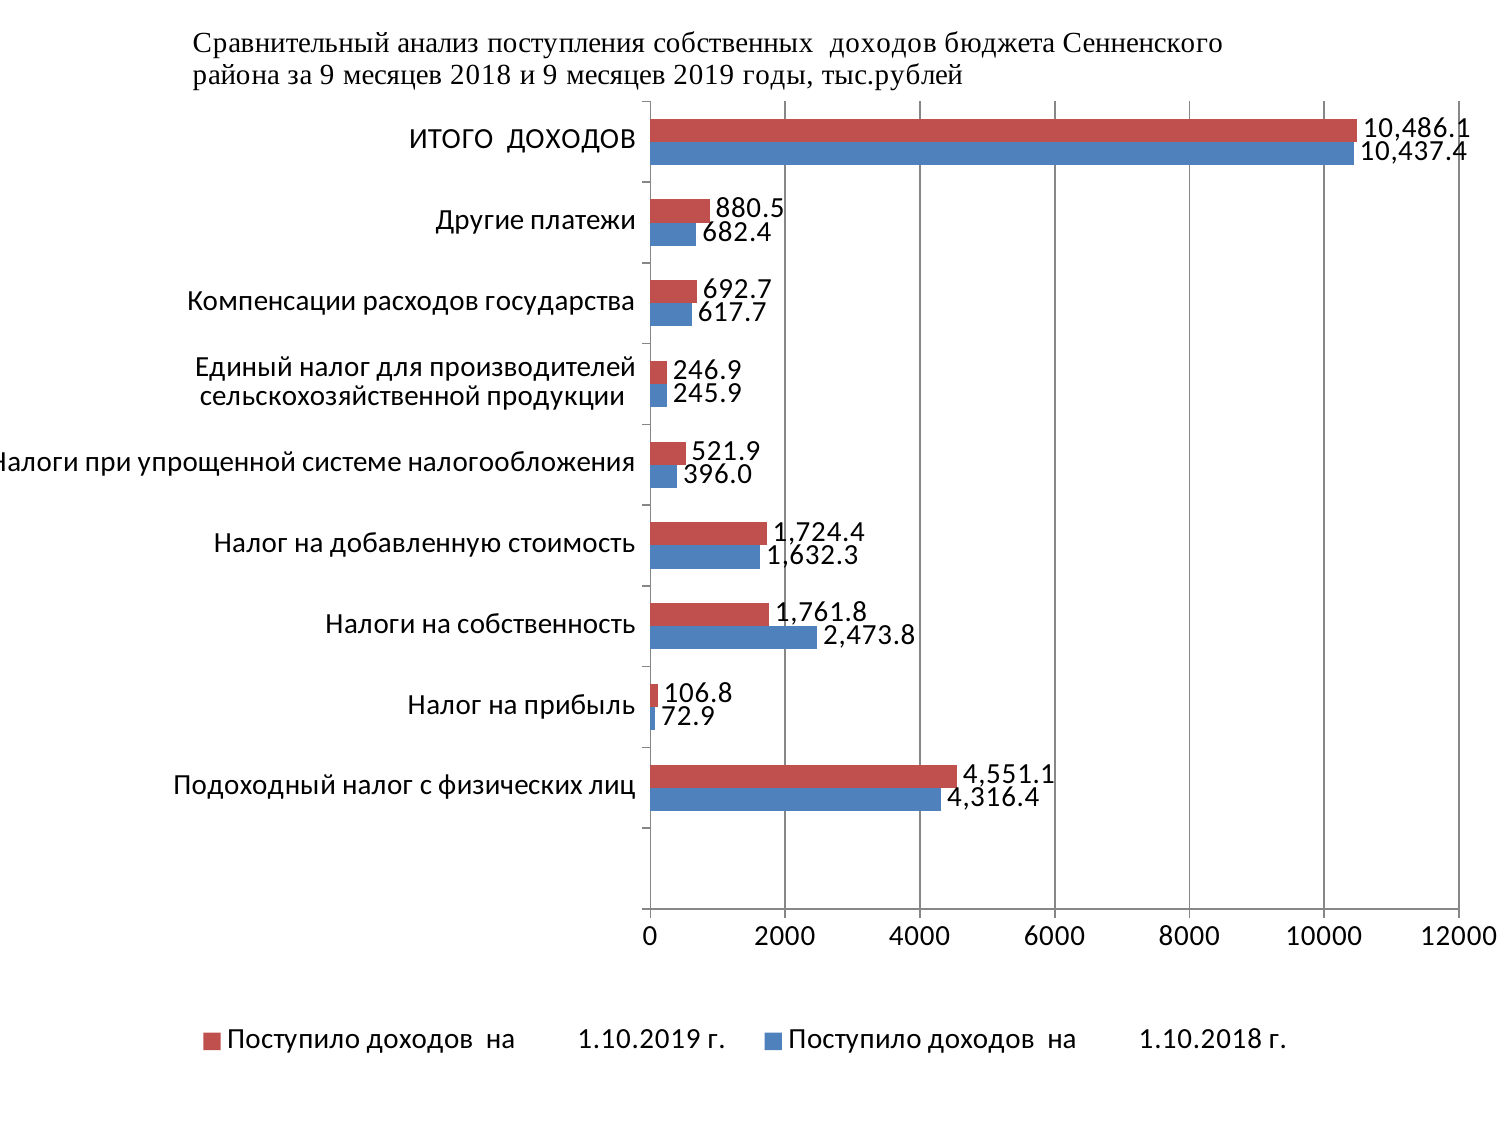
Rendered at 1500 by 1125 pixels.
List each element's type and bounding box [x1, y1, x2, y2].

chart [0, 11, 1500, 1063]
